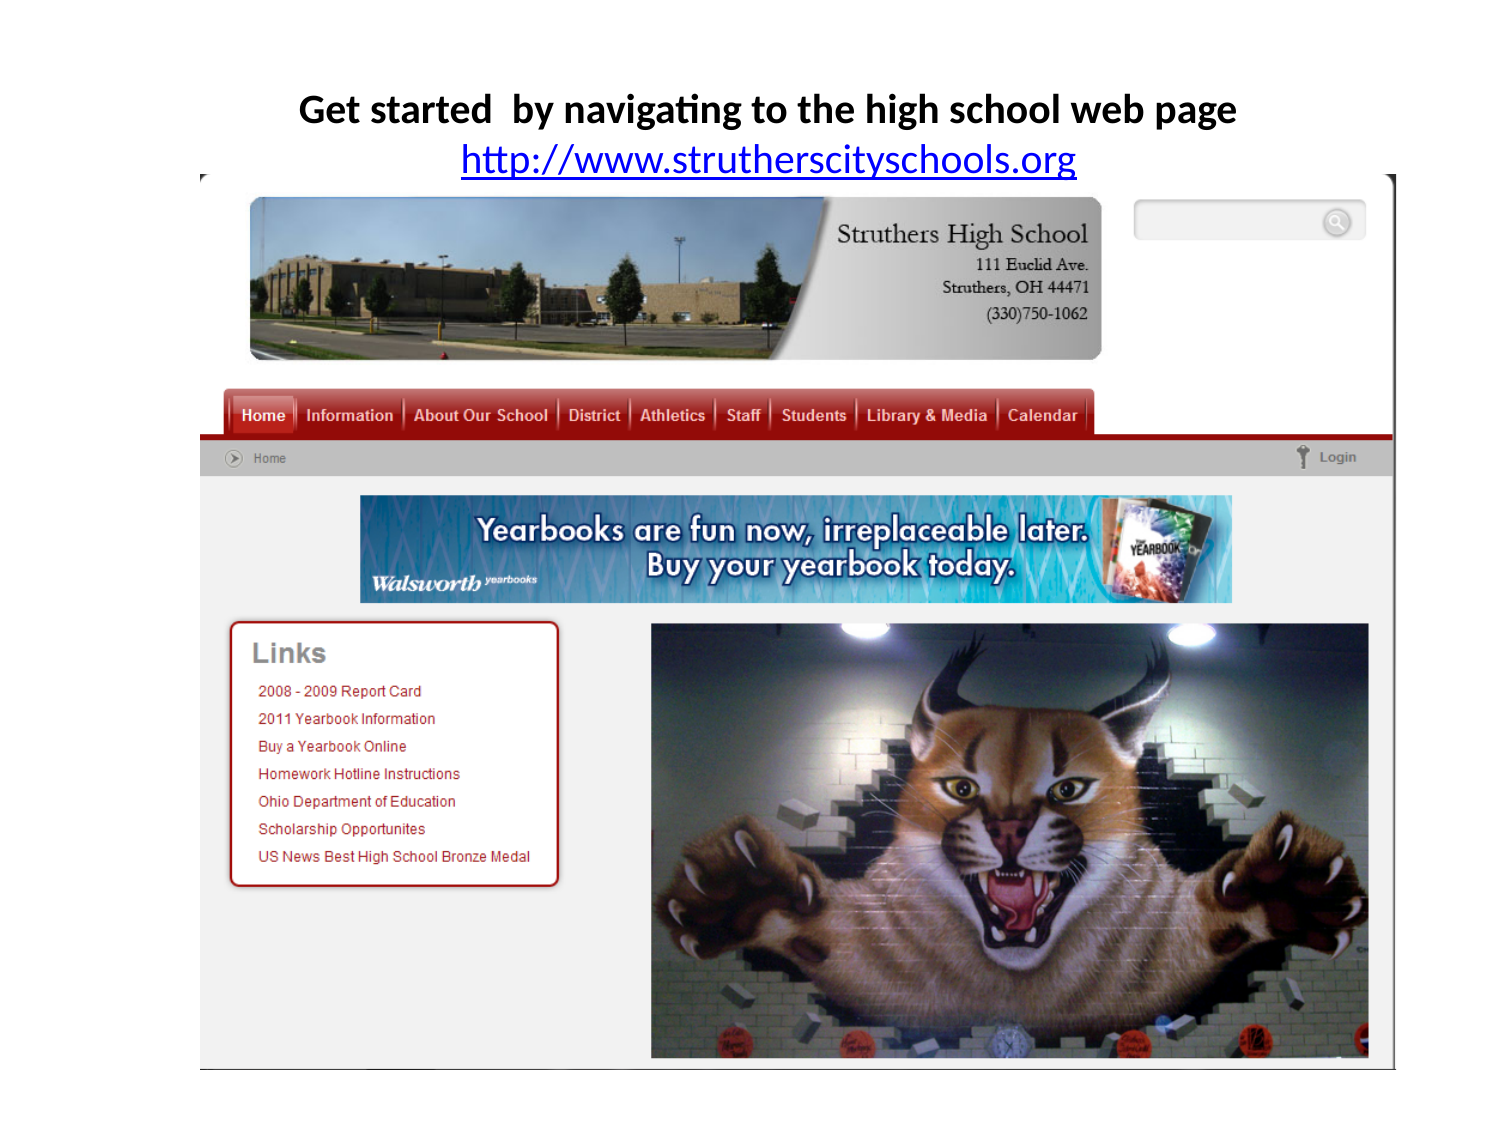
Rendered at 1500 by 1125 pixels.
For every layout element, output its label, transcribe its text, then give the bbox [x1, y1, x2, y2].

picture [199, 174, 1397, 1070]
text_box Get started by navigating to the high school web page http://www.strutherscityschools.org [173, 74, 1364, 190]
